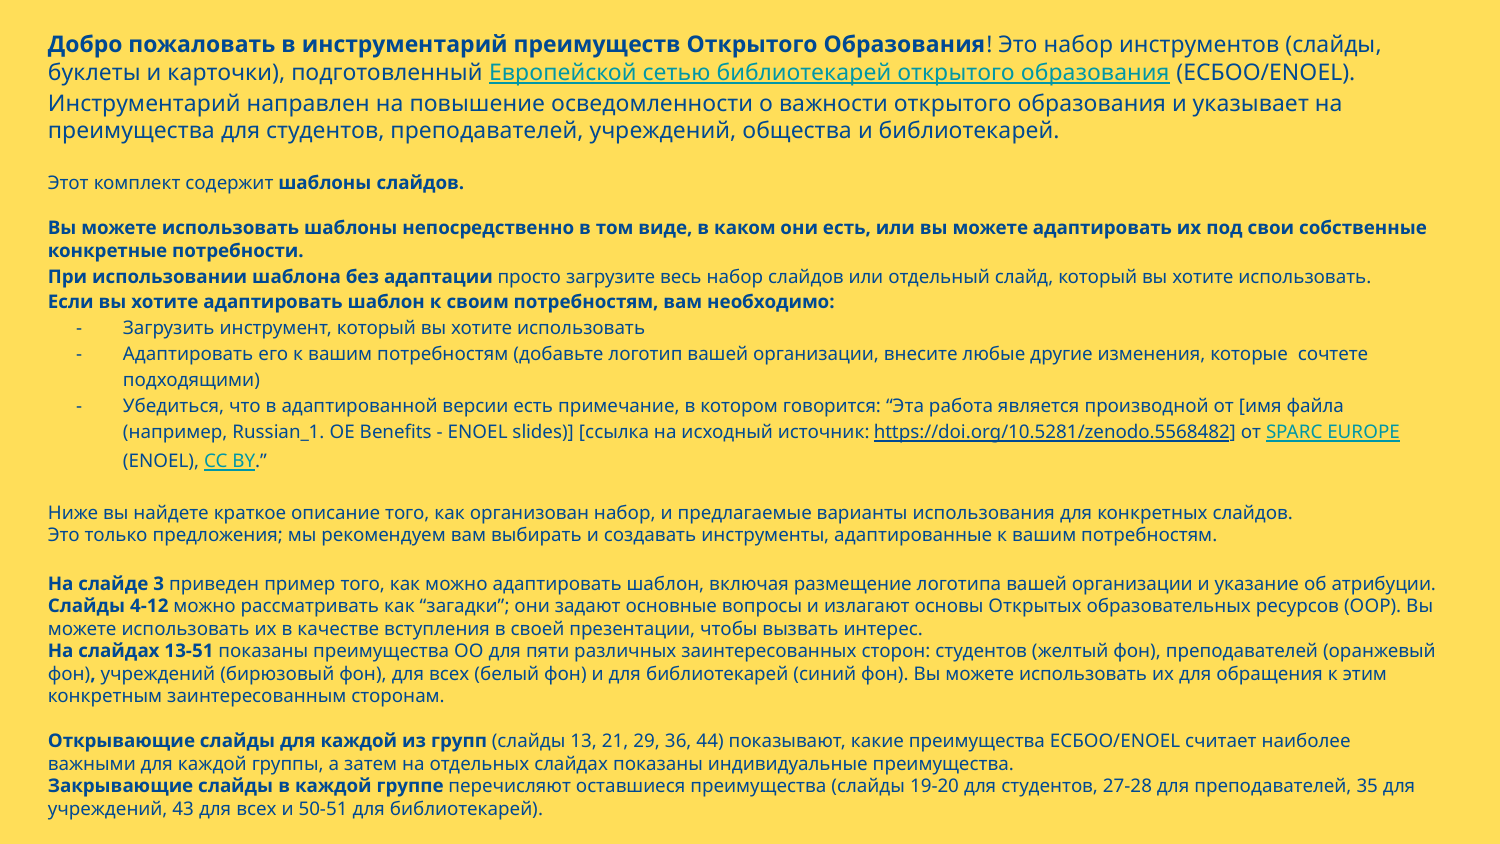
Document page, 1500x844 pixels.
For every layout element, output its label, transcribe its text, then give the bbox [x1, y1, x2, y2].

text_box Добро пожаловать в инструментарий преимуществ Открытого Образования! Это набор инструментов (слайды, буклеты и карточки), подготовленный Европейской сетью библиотекарей открытого образования (ЕСБОО/ENOEL). Инструментарий направлен на повышение осведомленности о важности открытого образования и указывает на преимущества для студентов, преподавателей, учреждений, общества и библиотекарей. Этот комплект содержит шаблоны слайдов. Вы можете использовать шаблоны непосредственно в том виде, в каком они есть, или вы можете адаптировать их под свои собственные конкретные потребности. При использовании шаблона без адаптации просто загрузите весь набор слайдов или отдельный слайд, который вы хотите использовать. Если вы хотите адаптировать шаблон к своим потребностям, вам необходимо: Загрузить инструмент, который вы хотите использовать Адаптировать его к вашим потребностям (добавьте логотип вашей организации, внесите любые другие изменения, которые сочтете подходящими) Убедиться, что в адаптированной версии есть примечание, в котором говорится: “Эта работа является производной от [имя файла (например, Russian_1. OE Benefits - ENOEL slides)] [ссылка на исходный источник: https://doi.org/10.5281/zenodo.5568482] от SPARC EUROPE (ENOEL), CC BY.” Ниже вы найдете краткое описание того, как организован набор, и предлагаемые варианты использования для конкретных слайдов. Это только предложения; мы рекомендуем вам выбирать и создавать инструменты, адаптированные к вашим потребностям. На слайде 3 приведен пример того, как можно адаптировать шаблон, включая размещение логотипа вашей организации и указание об атрибуции. Слайды 4-12 можно рассматривать как “загадки”; они задают основные вопросы и излагают основы Открытых образовательных ресурсов (ООР). Вы можете использовать их в качестве вступления в своей презентации, чтобы вызвать интерес. На слайдах 13-51 показаны преимущества OО для пяти различных заинтересованных сторон: студентов (желтый фон), преподавателей (оранжевый фон), учреждений (бирюзовый фон), для всех (белый фон) и для библиотекарей (синий фон). Вы можете использовать их для обращения к этим конкретным заинтересованным сторонам. Открывающие слайды для каждой из групп (слайды 13, 21, 29, 36, 44) показывают, какие преимущества ЕСБОО/ENOEL считает наиболее важными для каждой группы, а затем на отдельных слайдах показаны индивидуальные преимущества. Закрывающие слайды в каждой группе перечисляют оставшиеся преимущества (слайды 19-20 для студентов, 27-28 для преподавателей, 35 для учреждений, 43 для всех и 50-51 для библиотекарей). [32, 14, 1453, 834]
